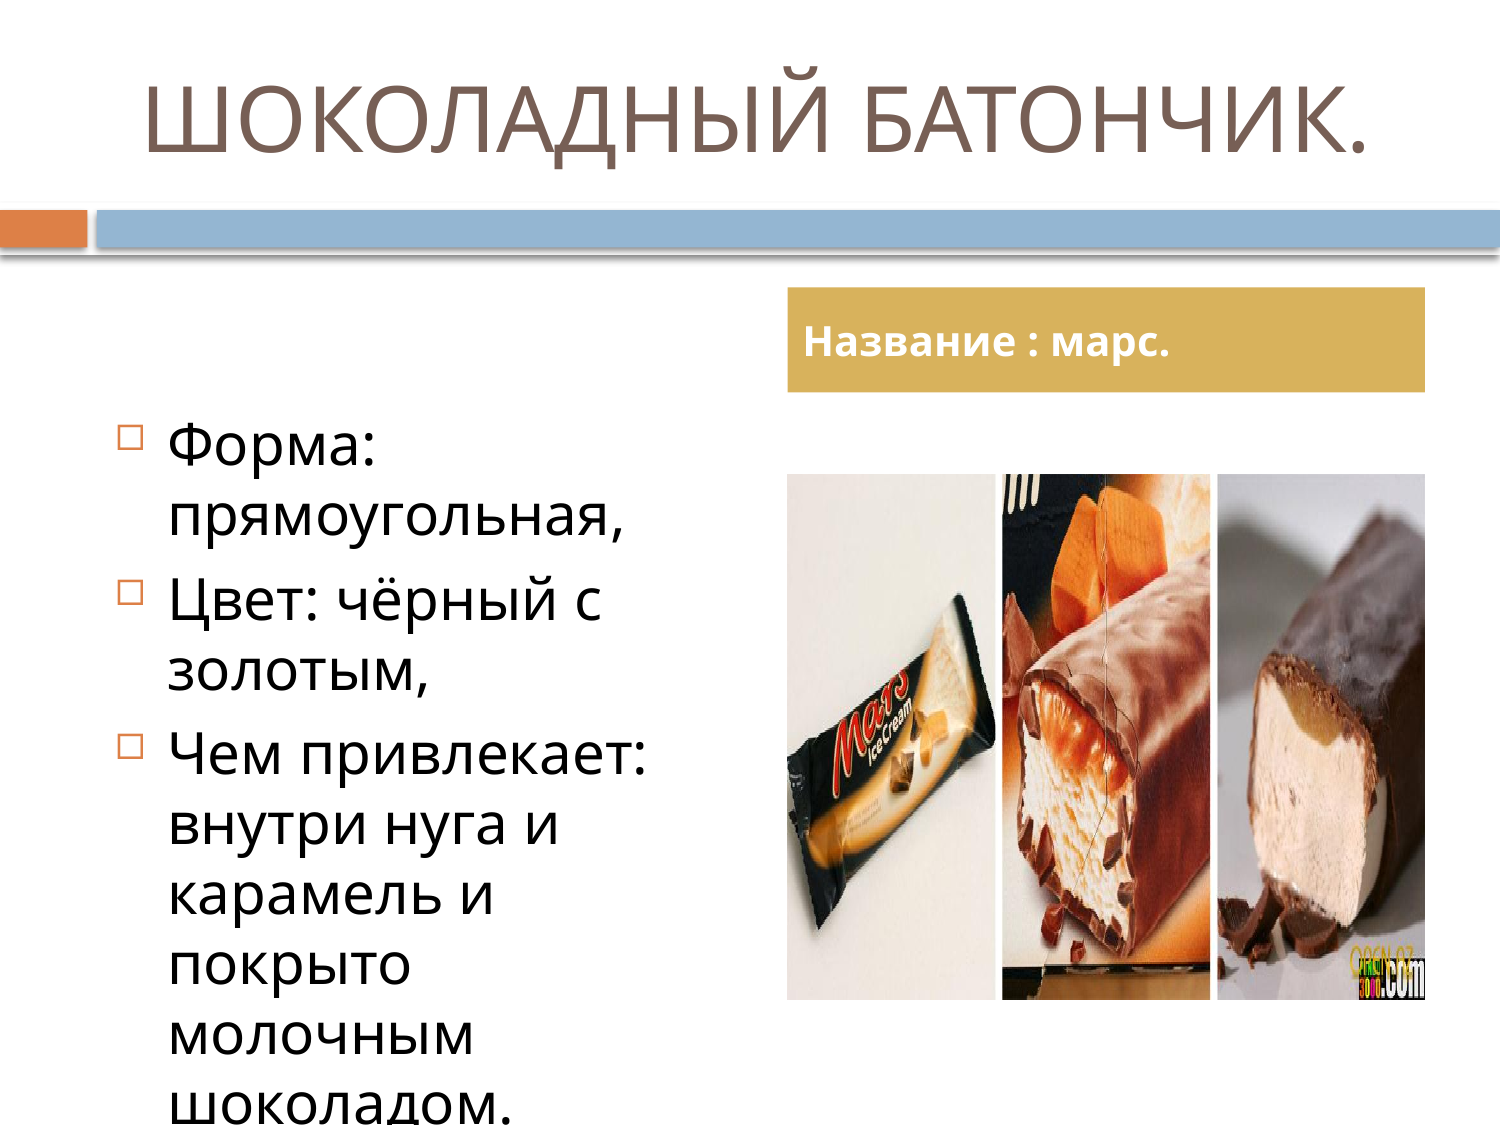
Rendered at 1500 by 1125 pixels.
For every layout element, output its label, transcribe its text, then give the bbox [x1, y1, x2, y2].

list Название : марс. [787, 287, 1425, 393]
list Форма: прямоугольная, Цвет: чёрный с золотым, Чем привлекает: внутри нуга и карамель и покрыто молочным шоколадом. [99, 399, 738, 988]
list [787, 474, 1426, 1001]
title ШОКОЛАДНЫЙ БАТОНЧИК. [87, 44, 1425, 188]
